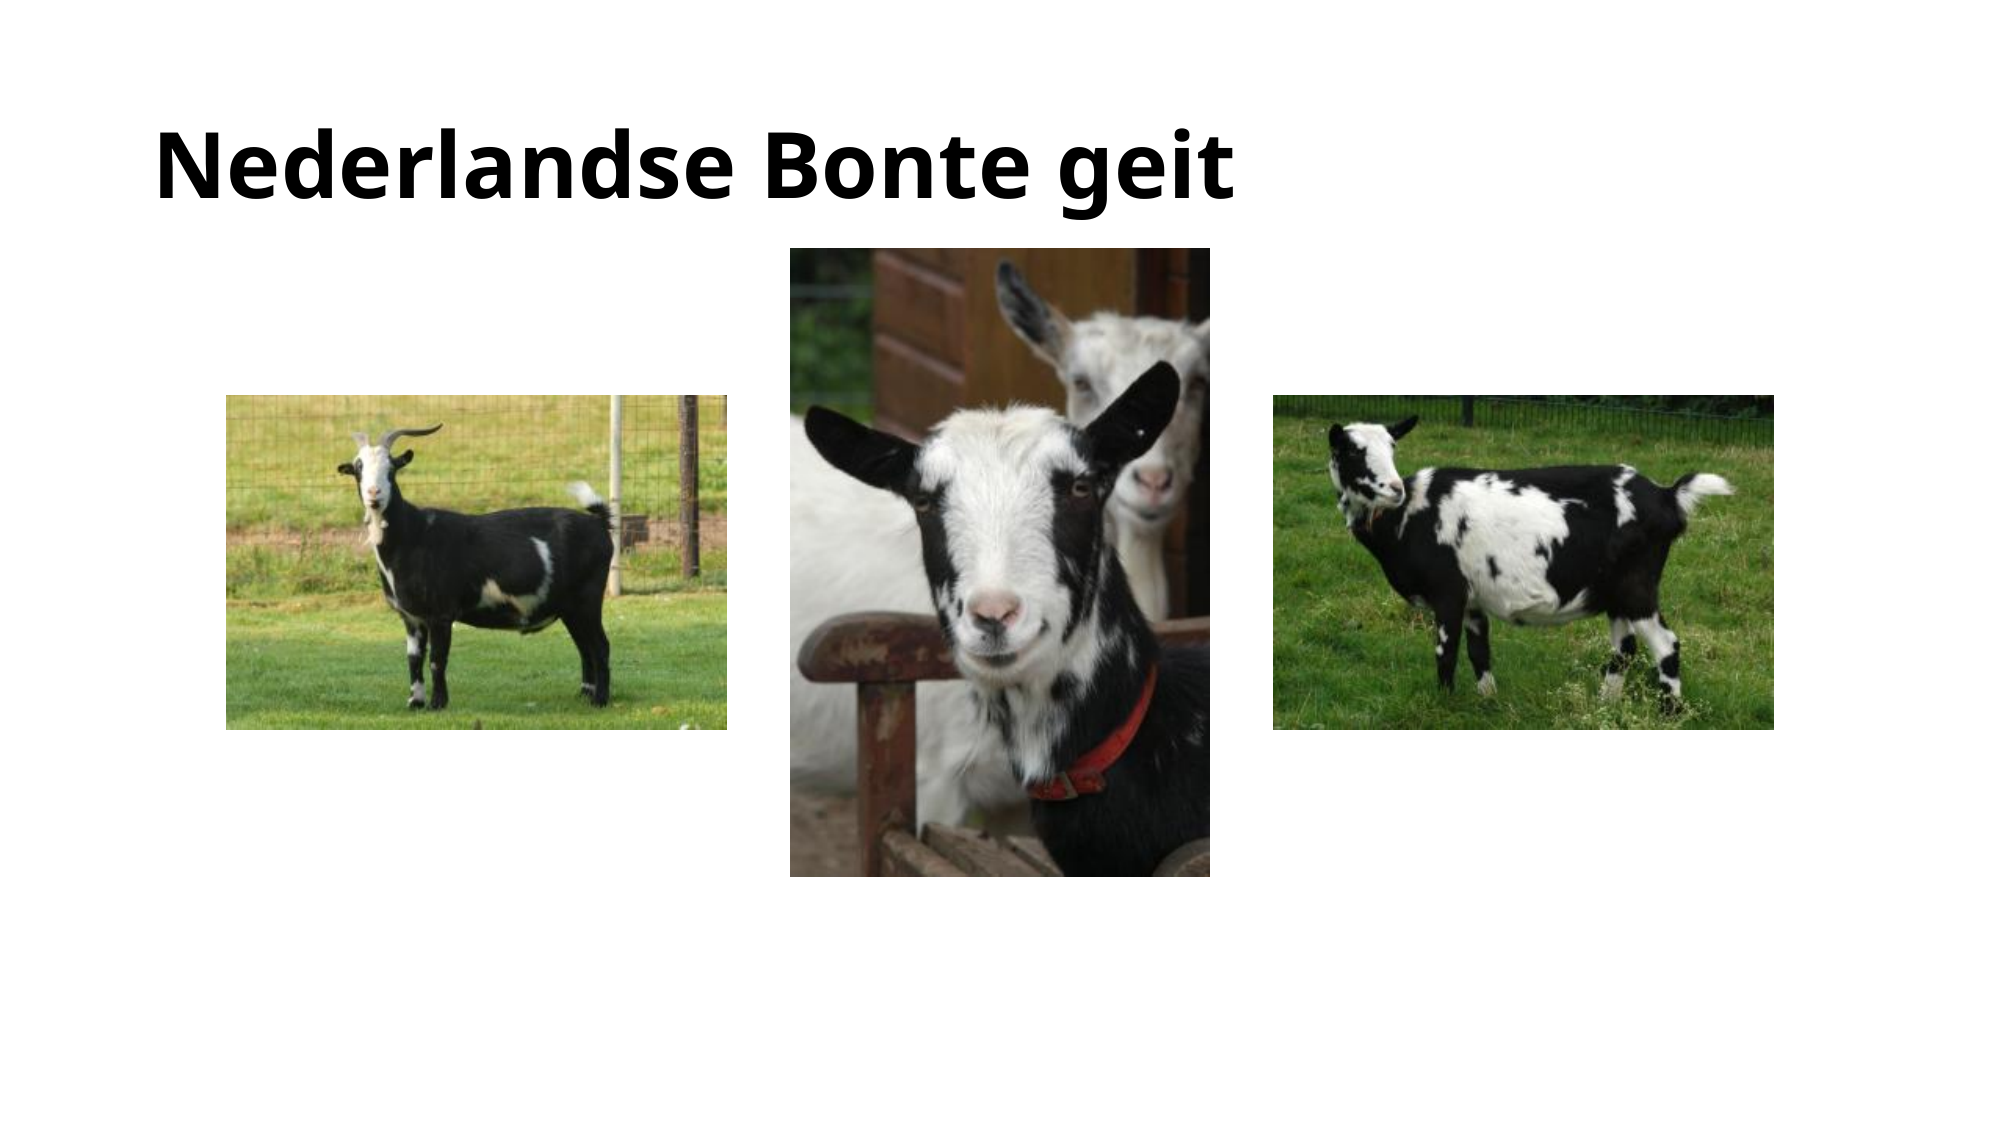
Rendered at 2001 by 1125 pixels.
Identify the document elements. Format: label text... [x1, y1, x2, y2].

picture [790, 248, 1210, 877]
picture [226, 395, 727, 730]
title Nederlandse Bonte geit [137, 59, 1863, 278]
picture [1273, 395, 1774, 730]
